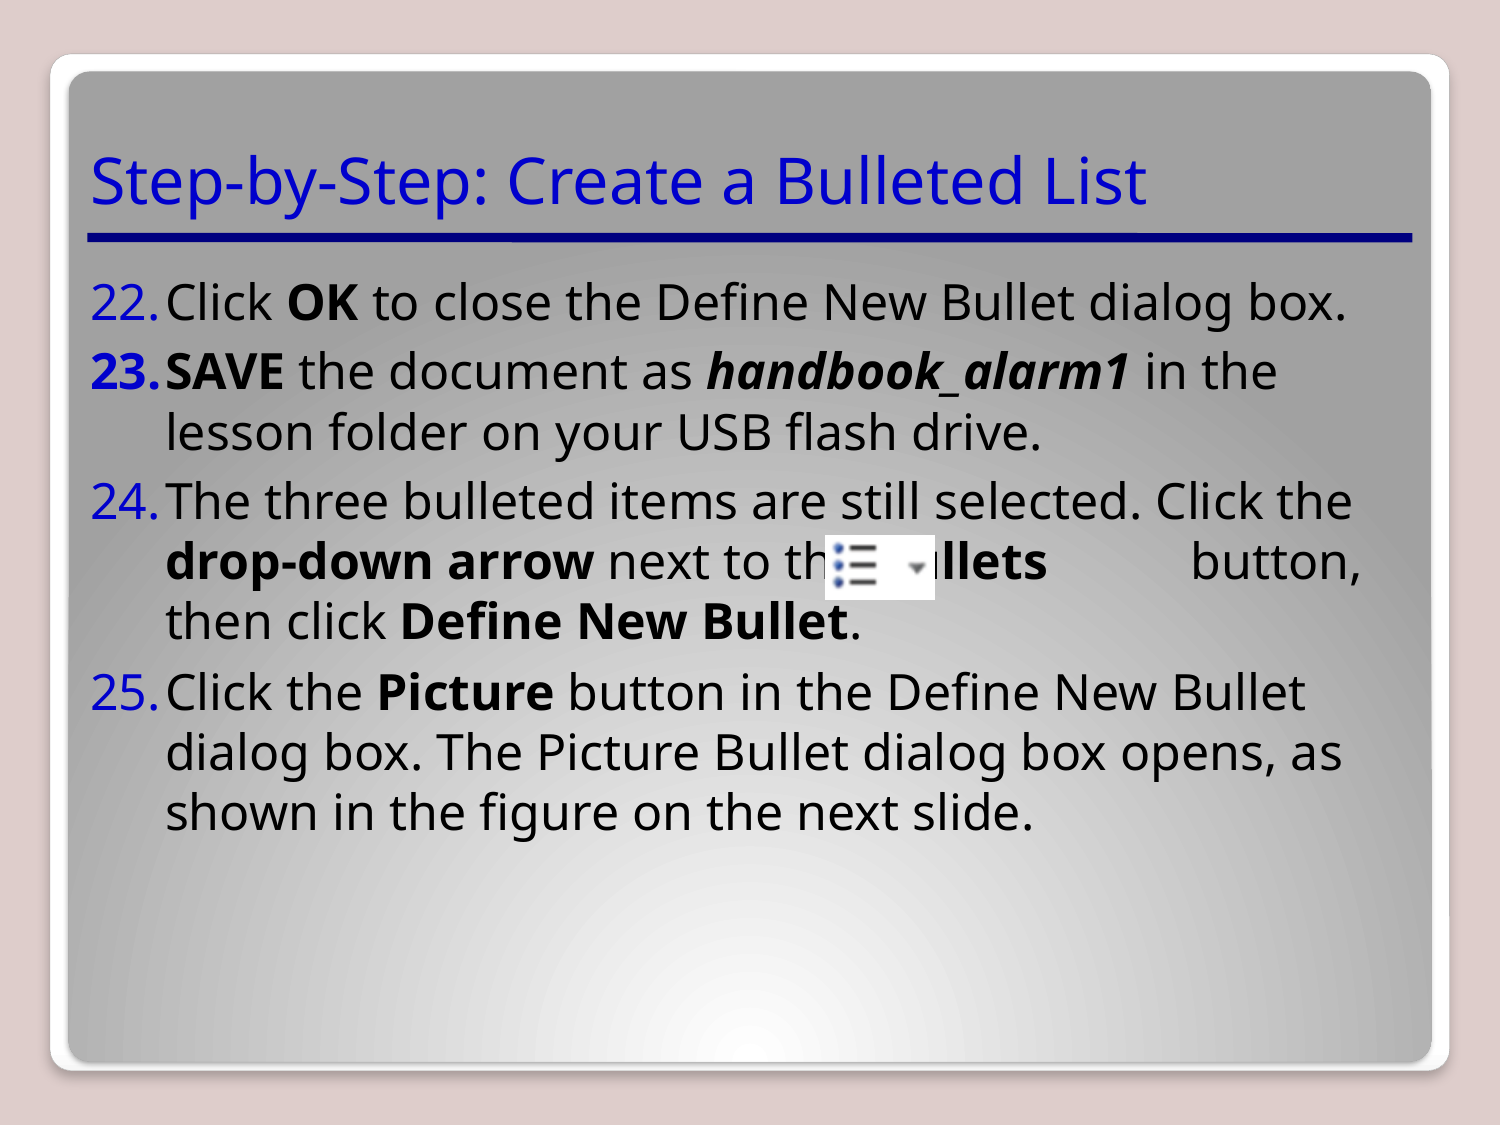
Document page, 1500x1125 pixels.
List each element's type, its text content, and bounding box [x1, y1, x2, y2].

picture [824, 535, 935, 601]
list Click OK to close the Define New Bullet dialog box. SAVE the document as handbook_alarm1 in the lesson folder on your USB flash drive. The three bulleted items are still selected. Click the drop-down arrow next to the Bullets button, then click Define New Bullet. Click the Picture button in the Define New Bullet dialog box. The Picture Bullet dialog box opens, as shown in the figure on the next slide. [75, 262, 1425, 1063]
title Step-by-Step: Create a Bulleted List [74, 74, 1426, 226]
